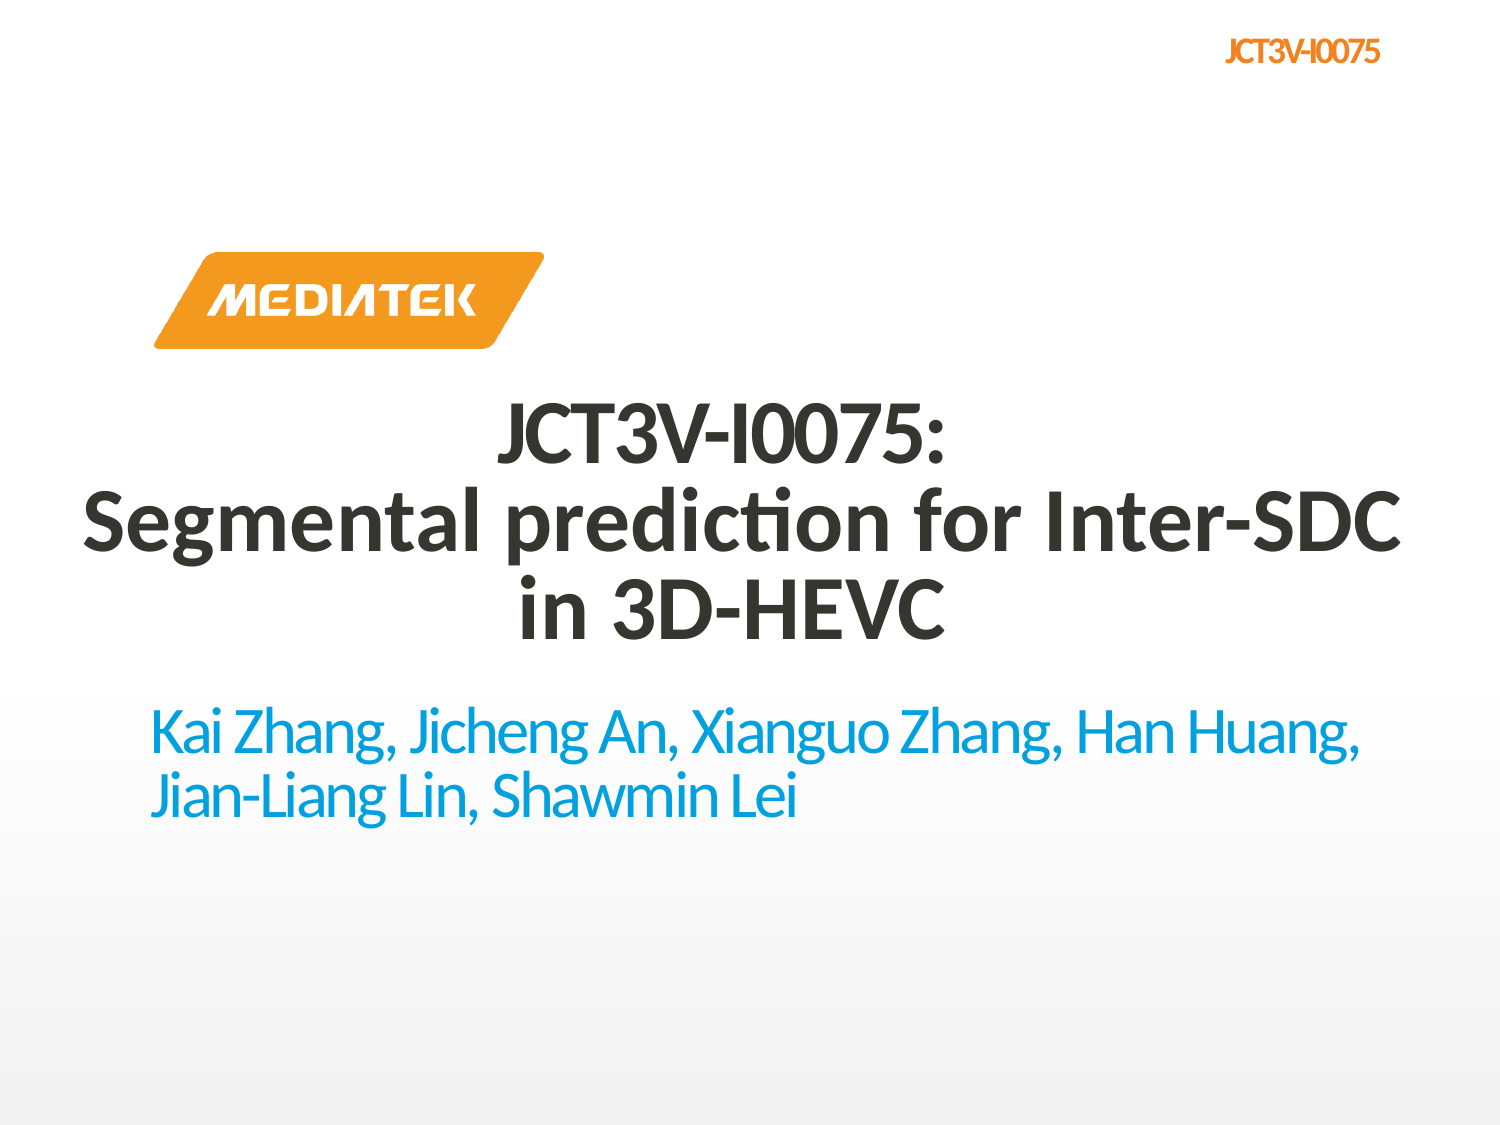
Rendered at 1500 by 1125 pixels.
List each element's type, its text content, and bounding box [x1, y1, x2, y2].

picture [154, 252, 544, 349]
subtitle Kai Zhang, Jicheng An, Xianguo Zhang, Han Huang, Jian-Liang Lin, Shawmin Lei [135, 705, 1425, 1077]
text_box JCT3V-I0075: Segmental prediction for Inter-SDC in 3D-HEVC [17, 385, 1447, 705]
